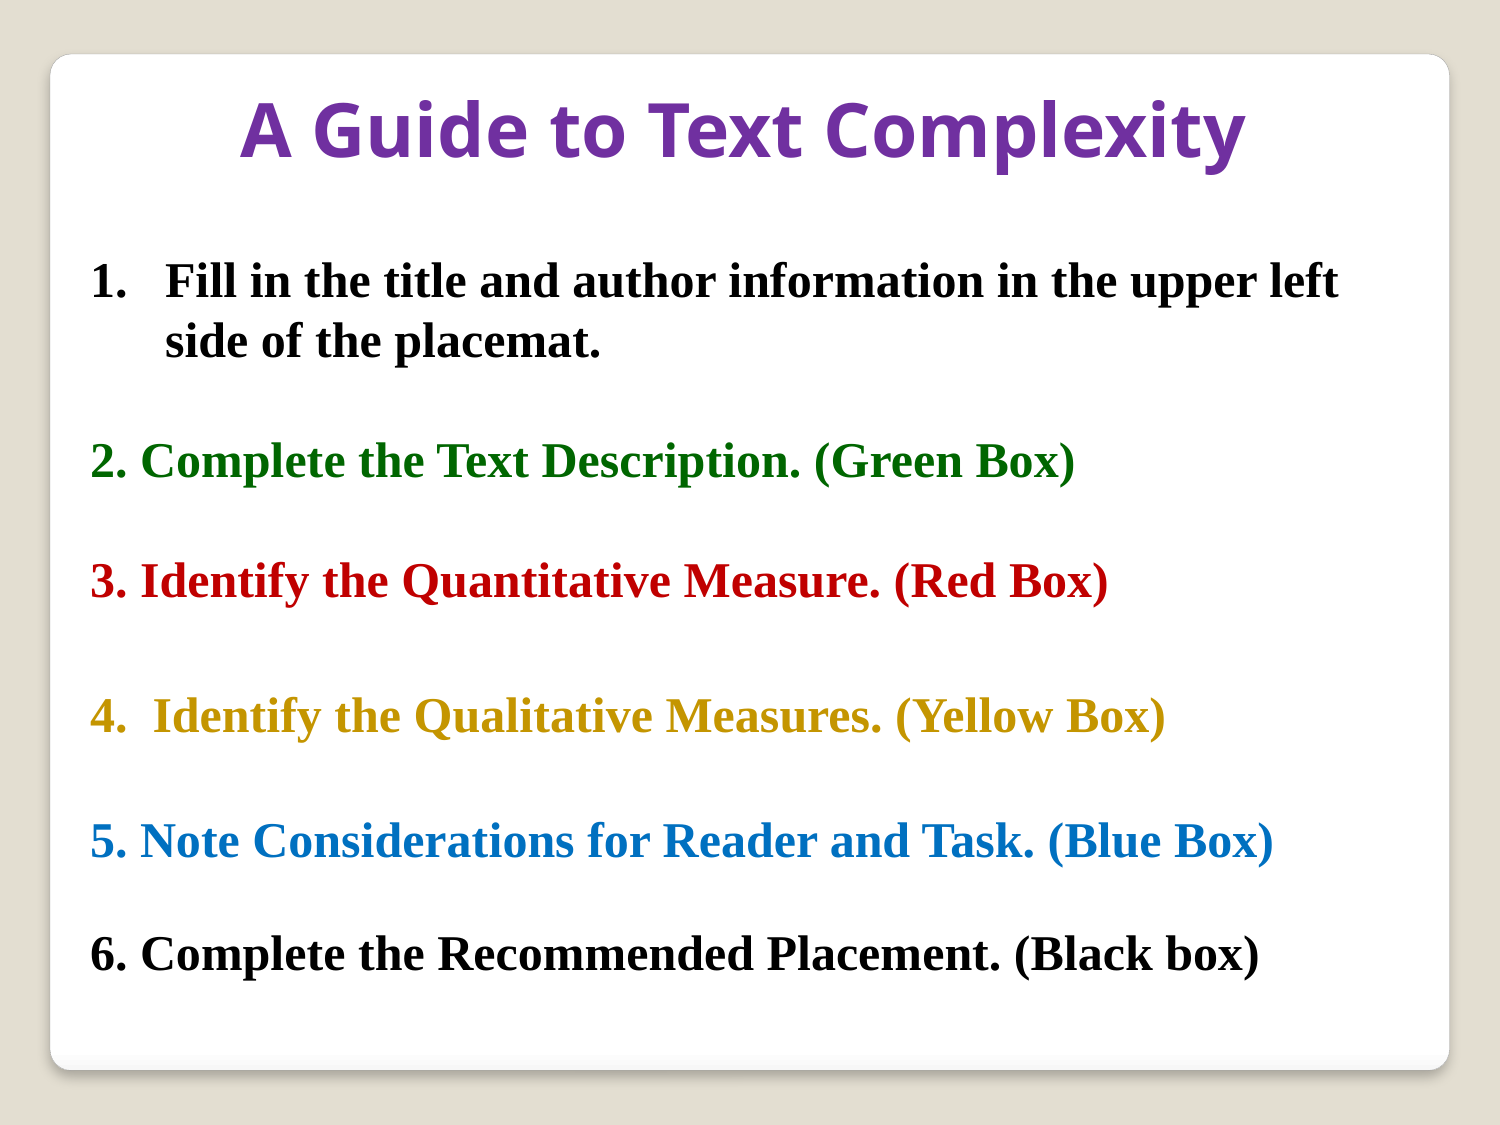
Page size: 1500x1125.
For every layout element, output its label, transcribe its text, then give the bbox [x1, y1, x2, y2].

text_box Fill in the title and author information in the upper left side of the placemat. 2. Complete the Text Description. (Green Box) 3. Identify the Quantitative Measure. (Red Box) [74, 239, 1413, 720]
text_box 5. Note Considerations for Reader and Task. (Blue Box) [75, 800, 1375, 876]
text_box 4. Identify the Qualitative Measures. (Yellow Box) [75, 675, 1325, 751]
text_box 6. Complete the Recommended Placement. (Black box) [75, 912, 1388, 988]
text_box A Guide to Text Complexity [112, 74, 1375, 180]
